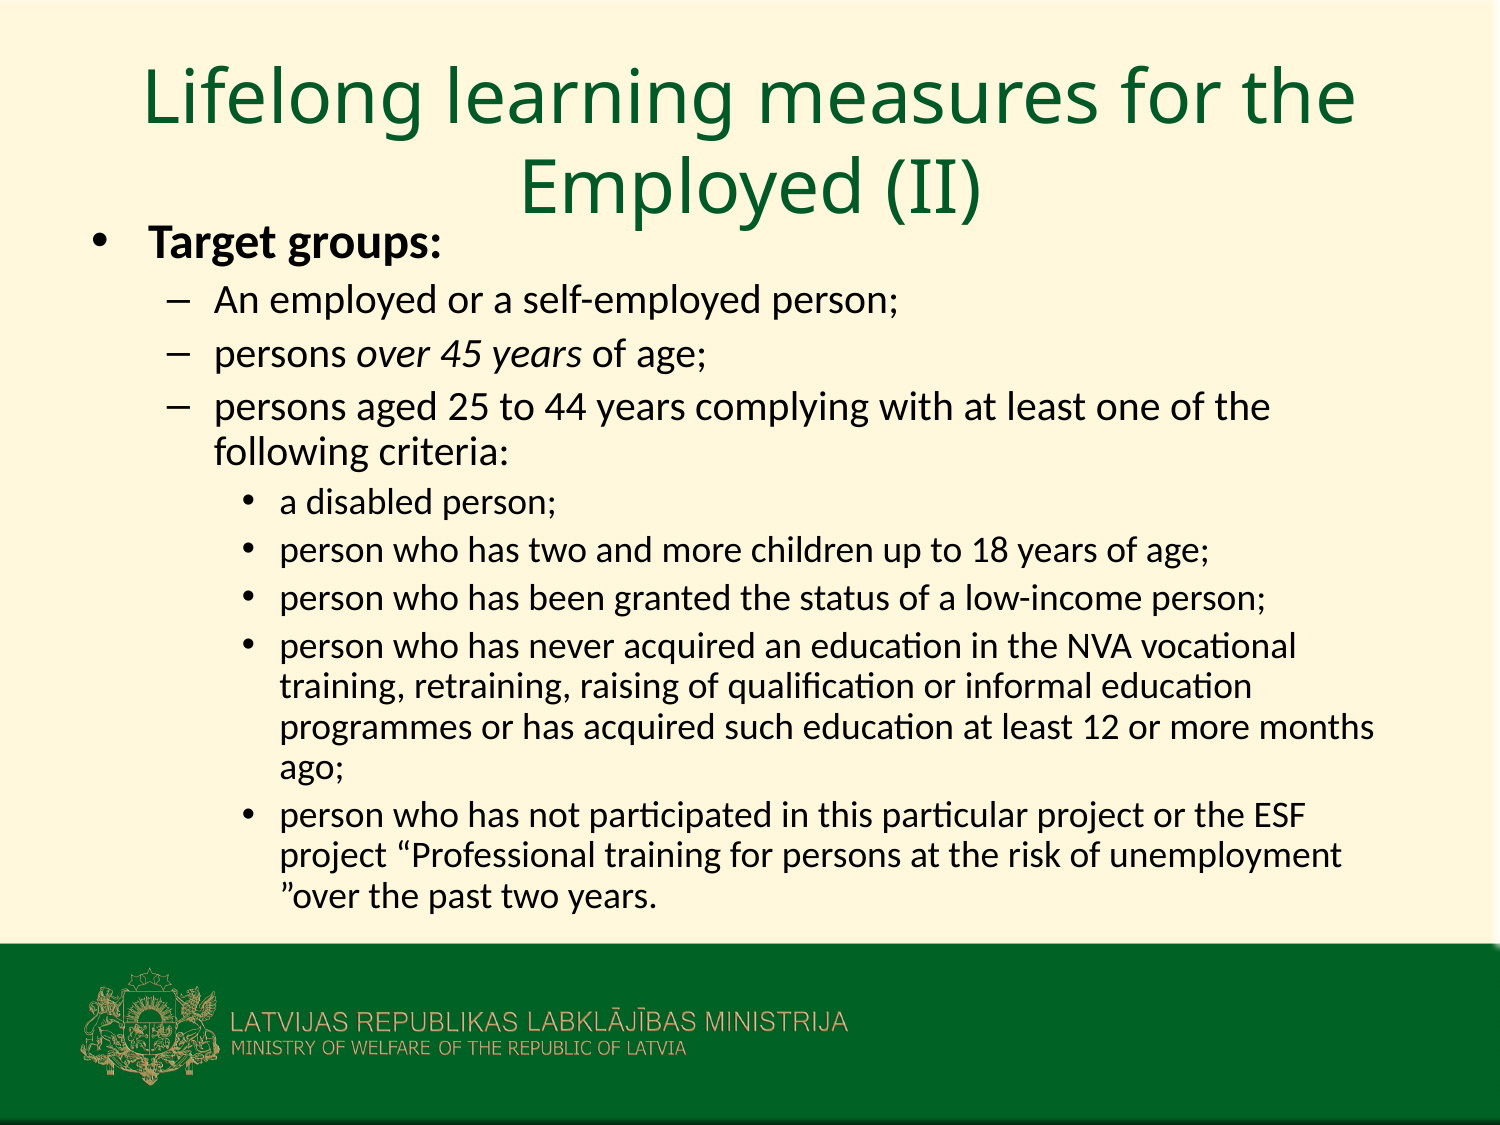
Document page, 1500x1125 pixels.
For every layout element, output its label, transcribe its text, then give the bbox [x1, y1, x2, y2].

title Lifelong learning measures for the Employed (II) [74, 44, 1426, 233]
picture [0, 0, 1500, 1125]
list Target groups: An employed or a self-employed person; persons over 45 years of age; persons aged 25 to 44 years complying with at least one of the following criteria: a disabled person; person who has two and more children up to 18 years of age; person who has been granted the status of a low-income person; person who has never acquired an education in the NVA vocational training, retraining, raising of qualification or informal education programmes or has acquired such education at least 12 or more months ago; person who has not participated in this particular project or the ESF project “Professional training for persons at the risk of unemployment ”over the past two years. [76, 207, 1428, 951]
